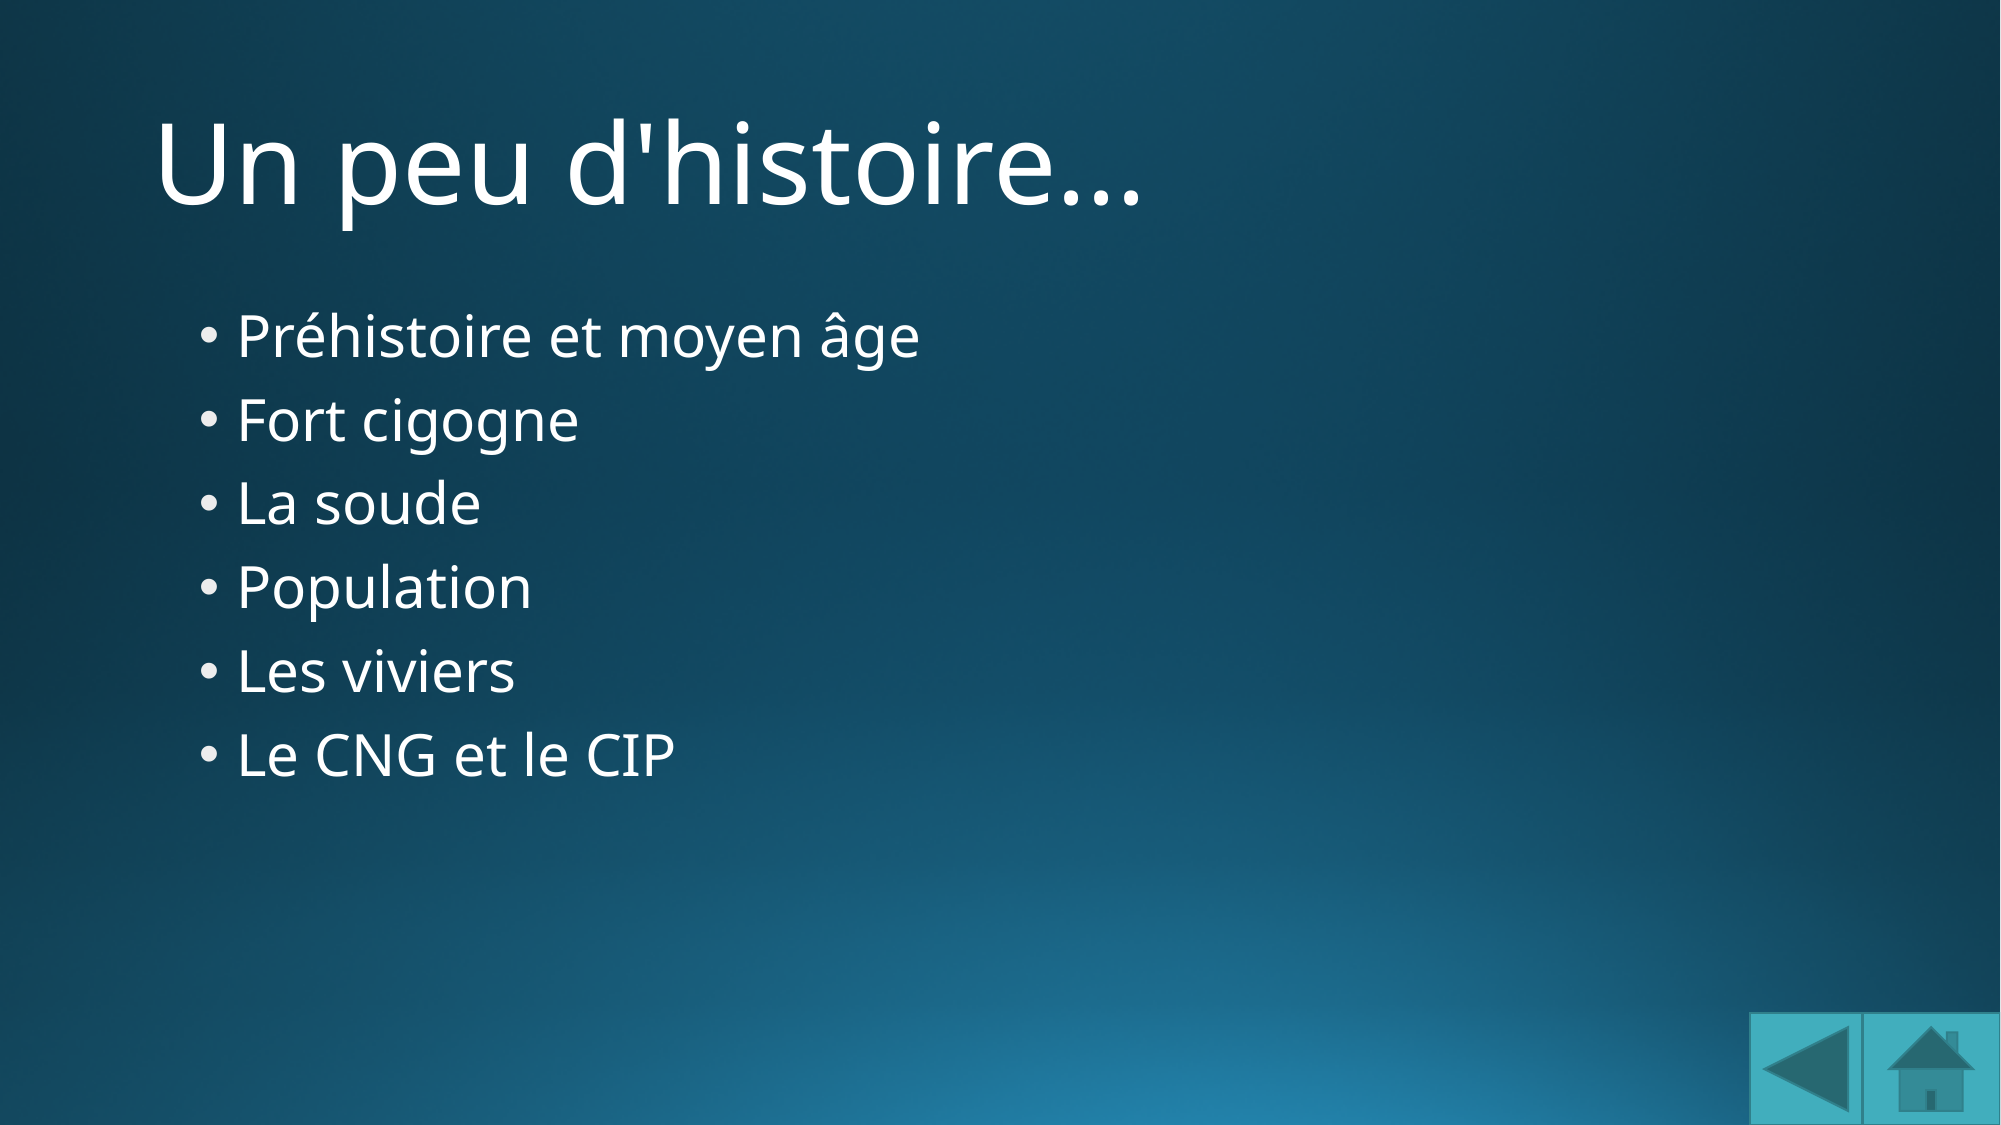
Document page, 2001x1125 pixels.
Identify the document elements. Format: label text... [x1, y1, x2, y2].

title Un peu d'histoire... [137, 59, 1863, 278]
list Préhistoire et moyen âge Fort cigogne La soude Population Les viviers Le CNG et le CIP [183, 299, 1863, 1014]
picture [0, 0, 2001, 1125]
